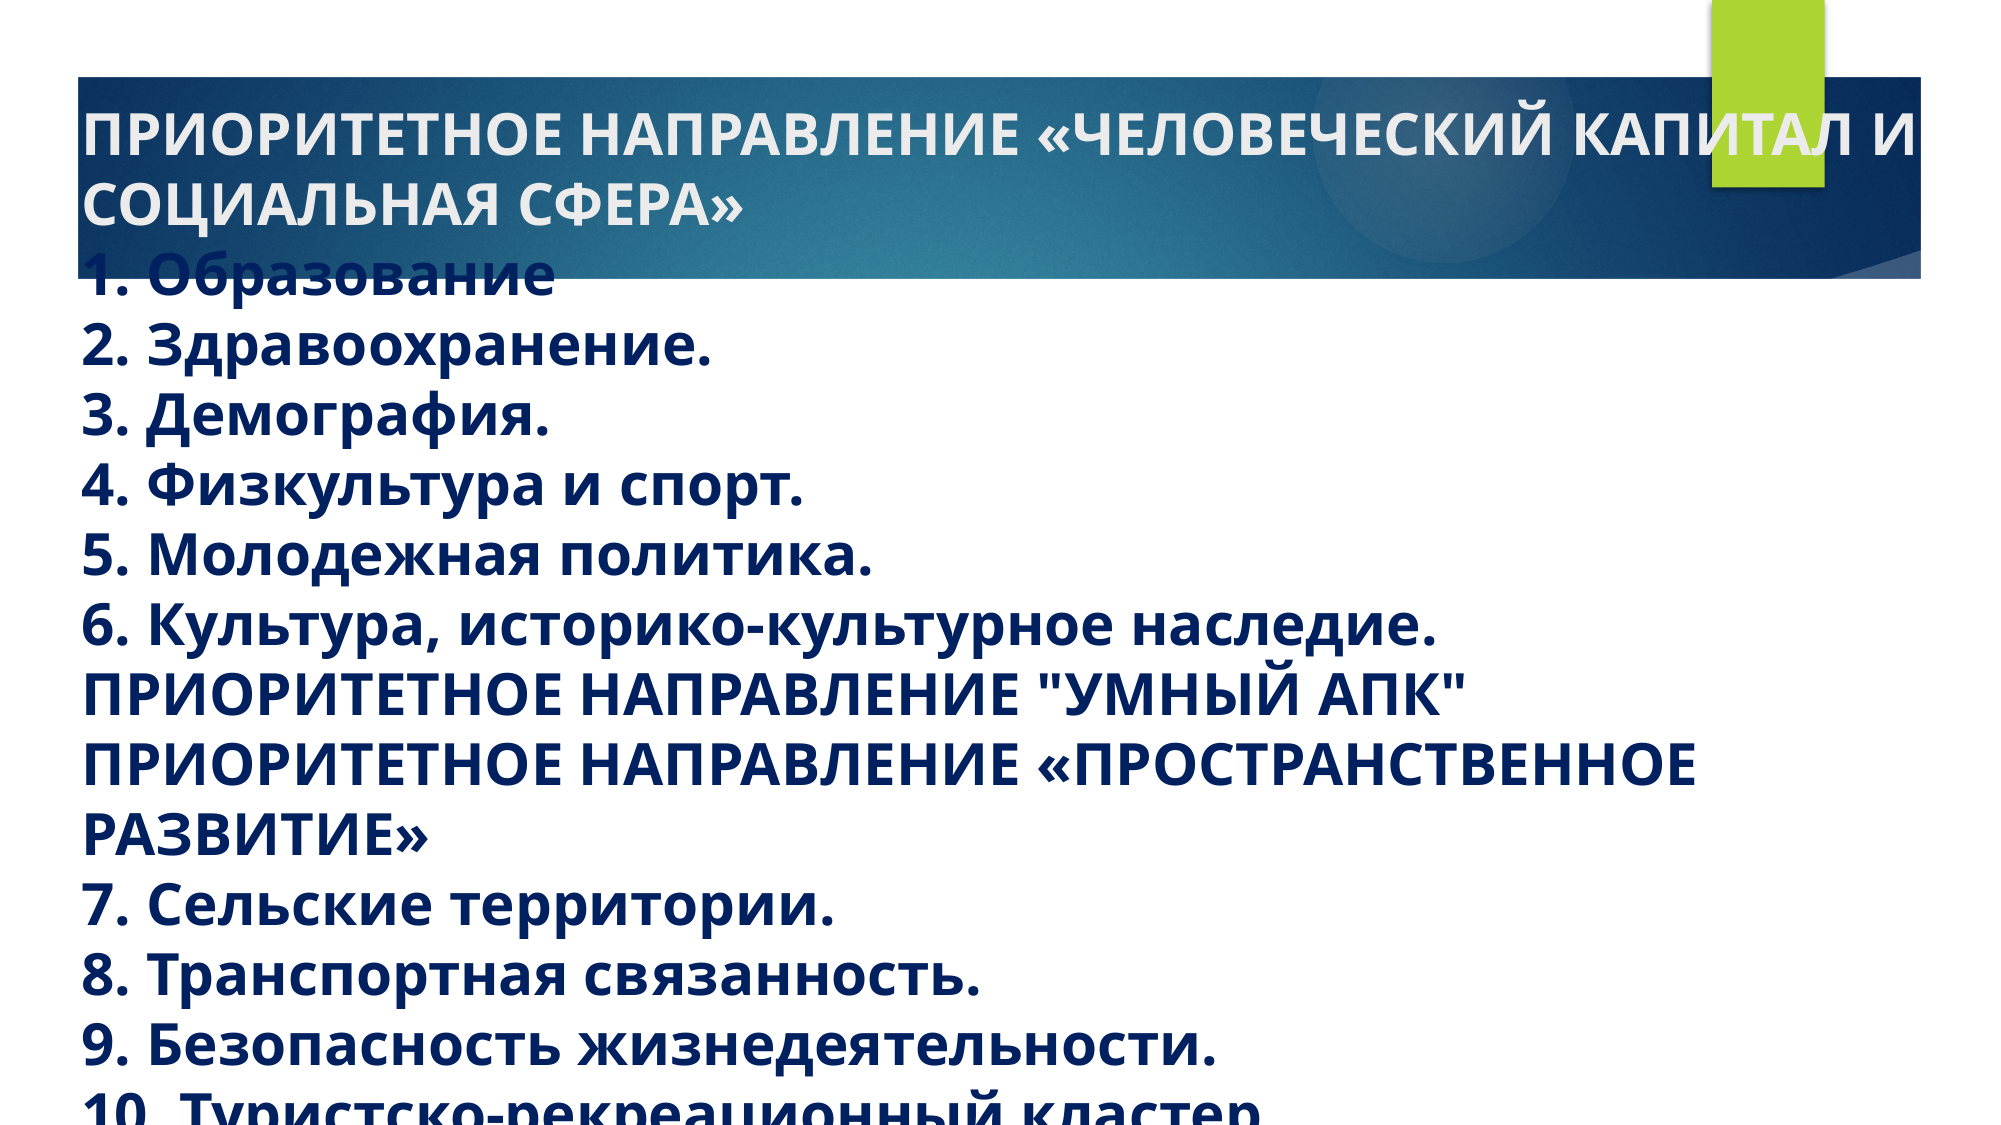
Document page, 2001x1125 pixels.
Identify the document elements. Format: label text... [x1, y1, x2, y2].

title Приоритетное направление «Человеческий капитал и социальная сфера» 1. Образование 2. Здравоохранение. 3. Демография. 4. Физкультура и спорт. 5. Молодежная политика. 6. Культура, историко-культурное наследие. Приоритетное направление "Умный АПК" Приоритетное направление «Пространственное развитие» 7. Сельские территории. 8. Транспортная связанность. 9. Безопасность жизнедеятельности. 10. Туристско-рекреационный кластер. [66, 278, 1969, 1035]
